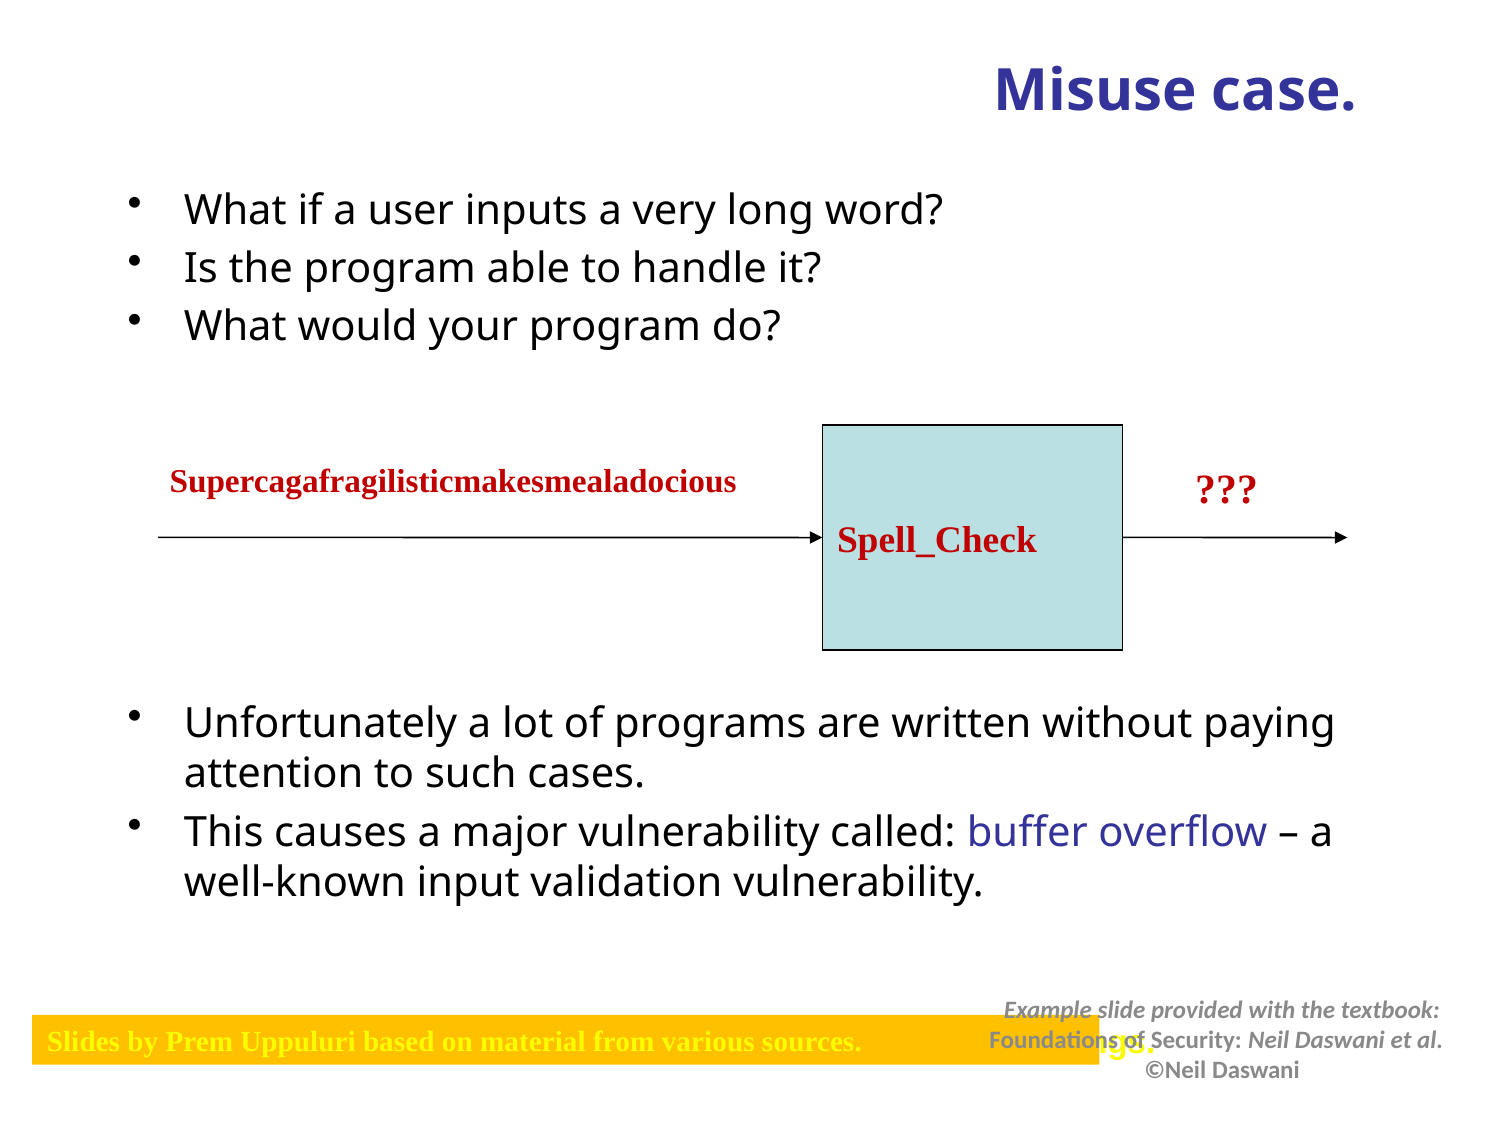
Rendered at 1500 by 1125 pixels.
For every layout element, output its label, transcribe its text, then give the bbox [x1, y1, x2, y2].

text_box Spell_Check [822, 424, 1123, 650]
text_box Supercagafragilisticmakesmealadocious [154, 452, 753, 507]
text_box Example slide provided with the textbook: Foundations of Security: Neil Daswani et al. ©Neil Daswani [972, 975, 1473, 1103]
text_box [158, 531, 823, 544]
title Misuse case. [112, 24, 1388, 150]
list What if a user inputs a very long word? Is the program able to handle it? What would your program do? Unfortunately a lot of programs are written without paying attention to such cases. This causes a major vulnerability called: buffer overflow – a well-known input validation vulnerability. [112, 174, 1388, 1000]
text_box ??? [1180, 454, 1274, 520]
text_box [1122, 531, 1348, 544]
